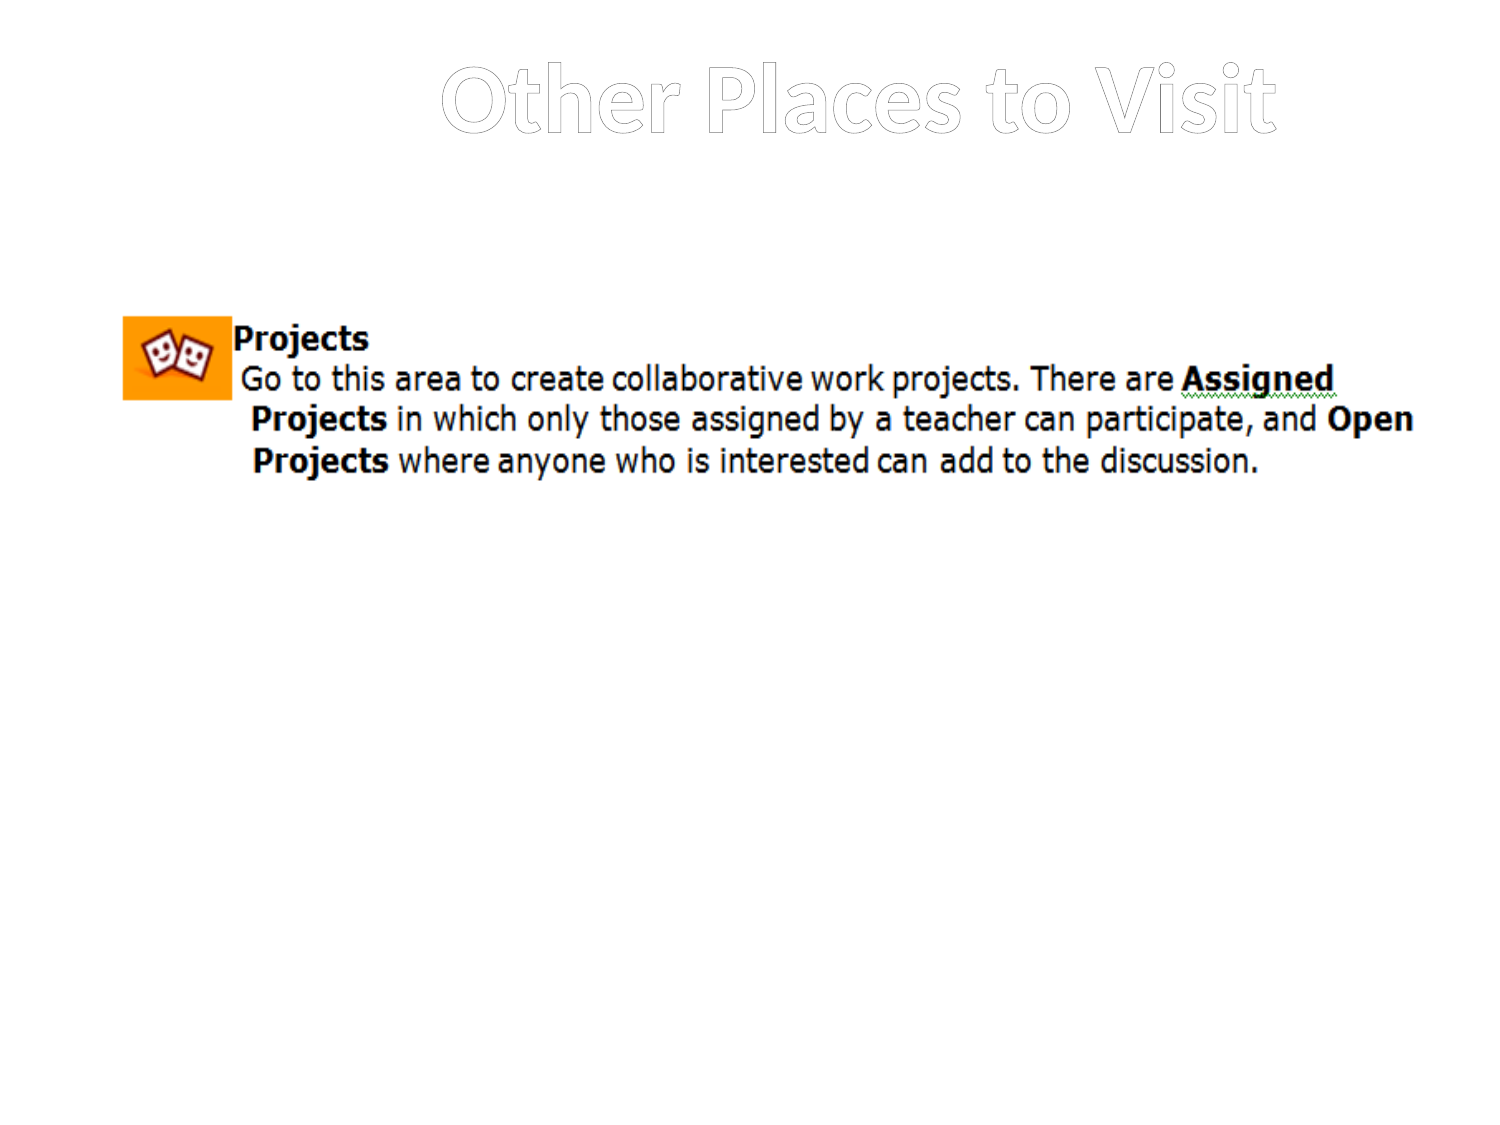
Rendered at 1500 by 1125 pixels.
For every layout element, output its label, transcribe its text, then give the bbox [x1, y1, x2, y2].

text_box Other Places to Visit [424, 75, 1463, 160]
text_box [0, 0, 1500, 75]
picture [87, 274, 1426, 551]
